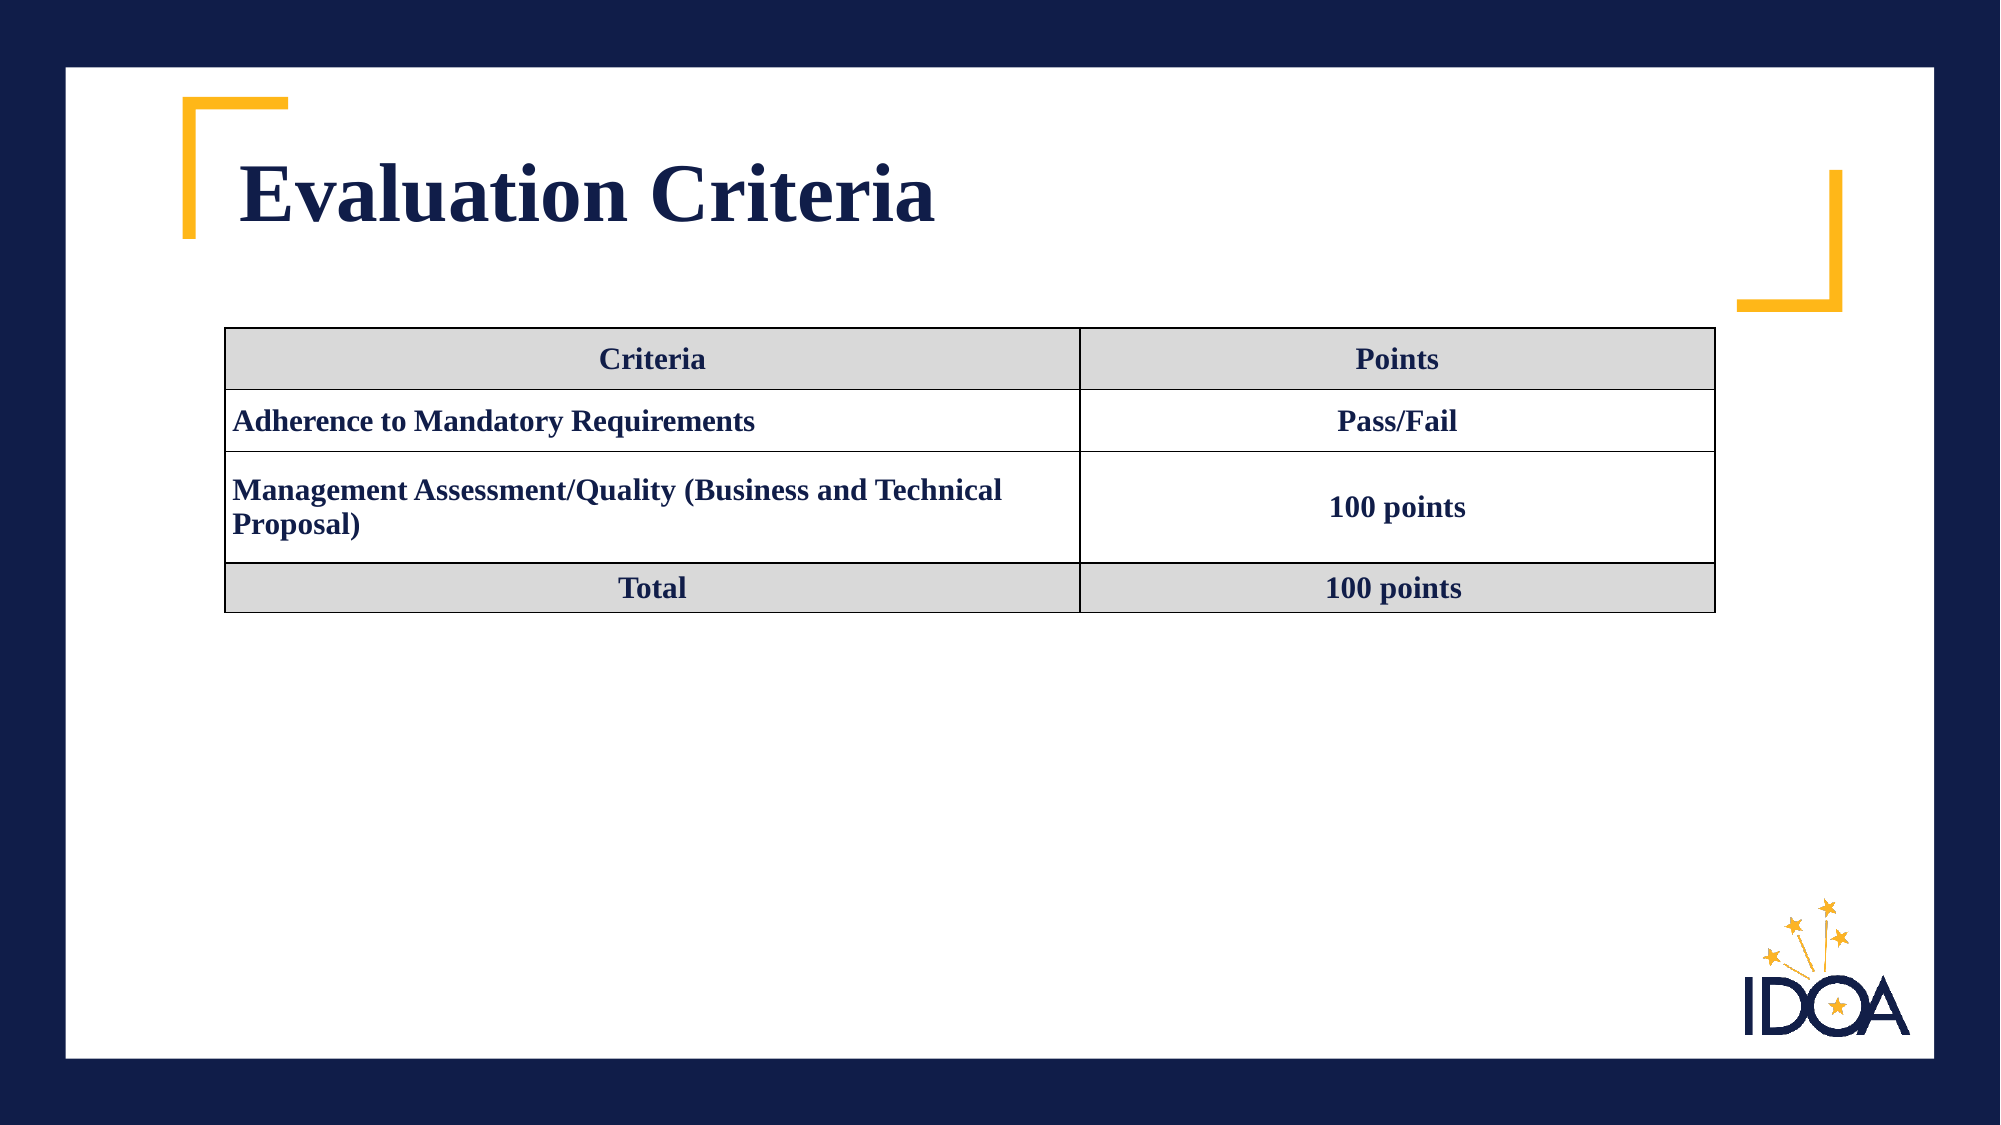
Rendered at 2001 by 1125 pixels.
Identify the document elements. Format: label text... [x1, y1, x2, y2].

table_cell Adherence to Mandatory Requirements [226, 390, 1079, 451]
table_cell Management Assessment/Quality (Business and Technical Proposal) [226, 452, 1079, 562]
title Evaluation Criteria [225, 142, 1800, 279]
table_header Criteria [226, 329, 1079, 389]
table_cell 100 points [1081, 452, 1714, 562]
picture [1702, 857, 1959, 1114]
table_header Points [1081, 329, 1714, 389]
table_cell Total [226, 564, 1079, 612]
table_cell 100 points [1081, 564, 1714, 612]
table_cell Pass/Fail [1081, 390, 1714, 451]
